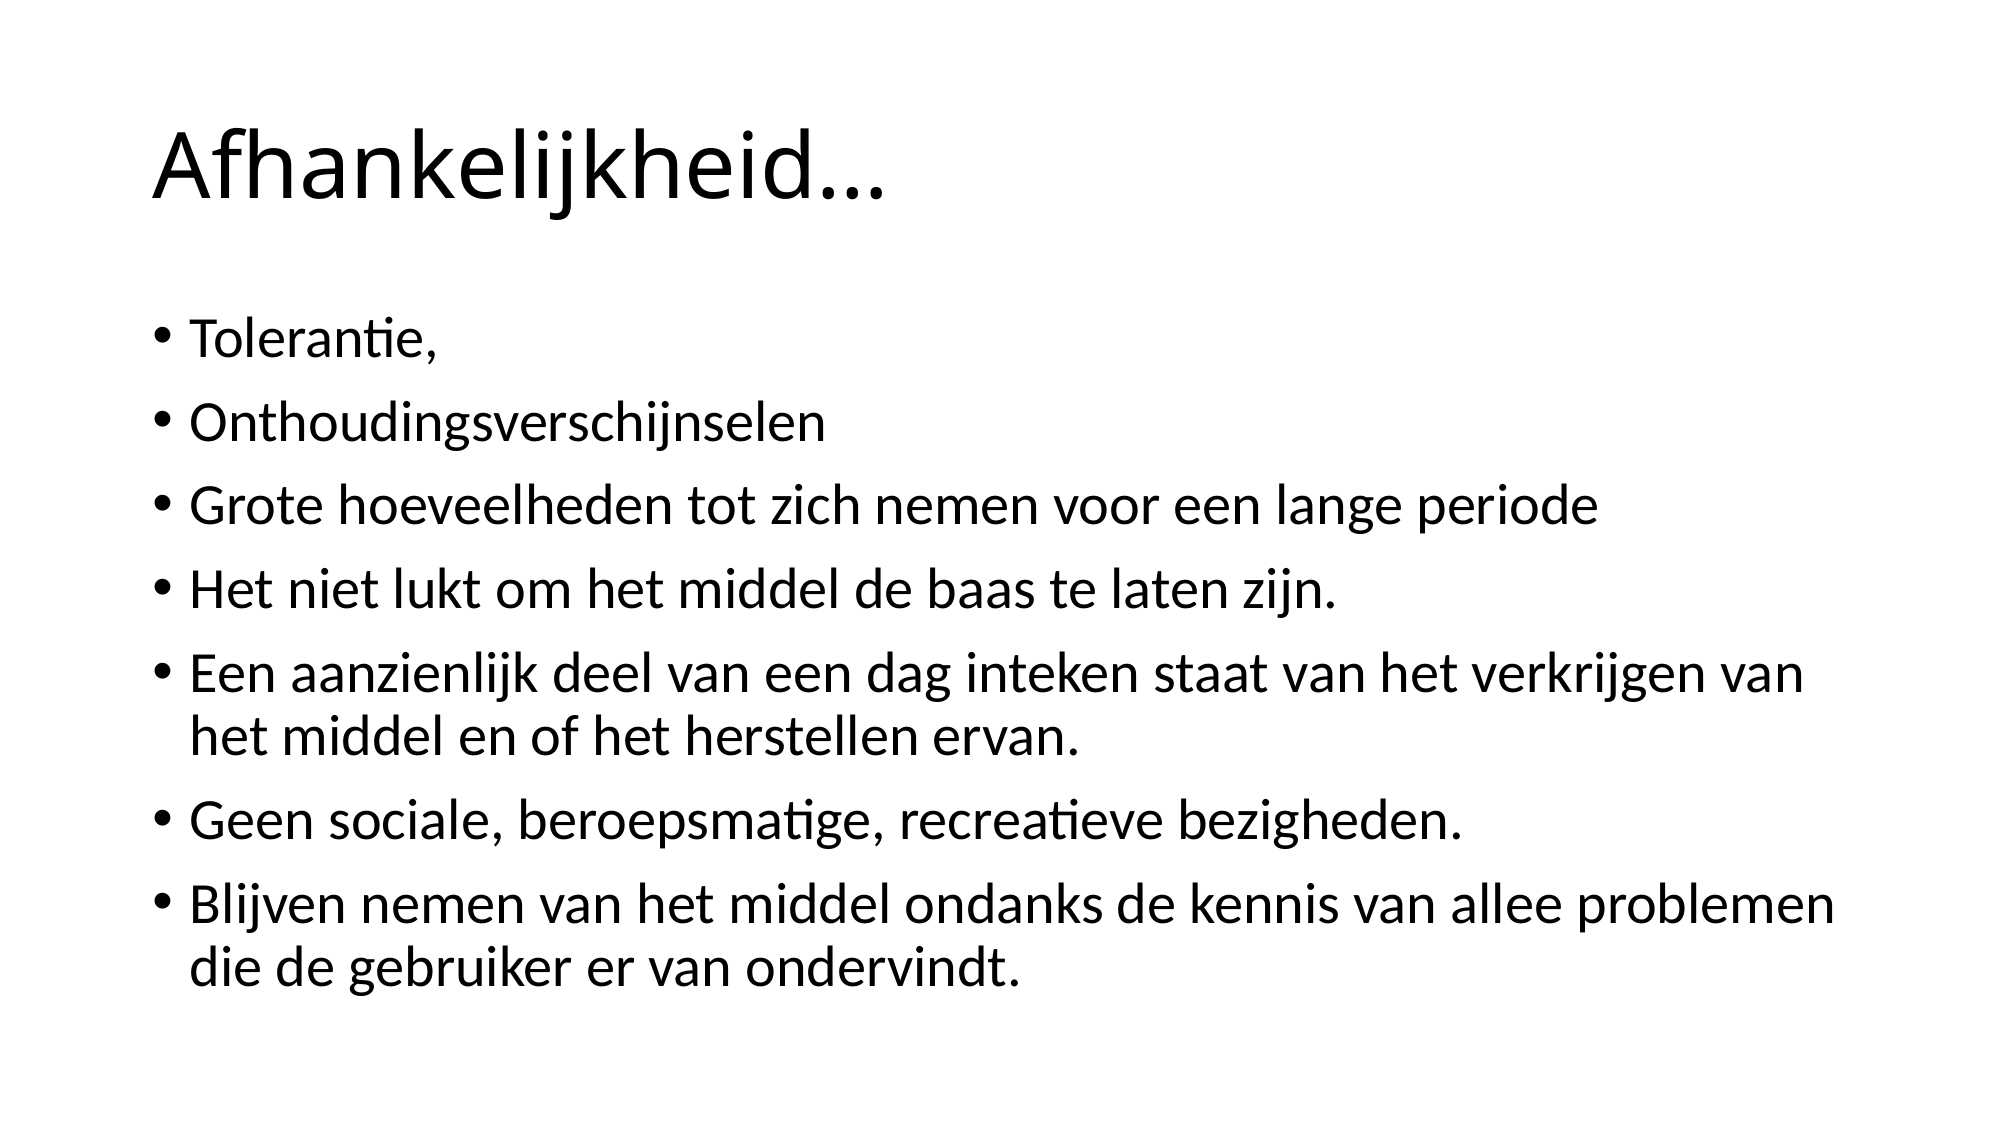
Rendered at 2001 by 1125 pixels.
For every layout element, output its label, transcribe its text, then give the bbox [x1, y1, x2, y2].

title Afhankelijkheid… [137, 59, 1863, 278]
list Tolerantie, Onthoudingsverschijnselen Grote hoeveelheden tot zich nemen voor een lange periode Het niet lukt om het middel de baas te laten zijn. Een aanzienlijk deel van een dag inteken staat van het verkrijgen van het middel en of het herstellen ervan. Geen sociale, beroepsmatige, recreatieve bezigheden. Blijven nemen van het middel ondanks de kennis van allee problemen die de gebruiker er van ondervindt. [137, 299, 1863, 1014]
